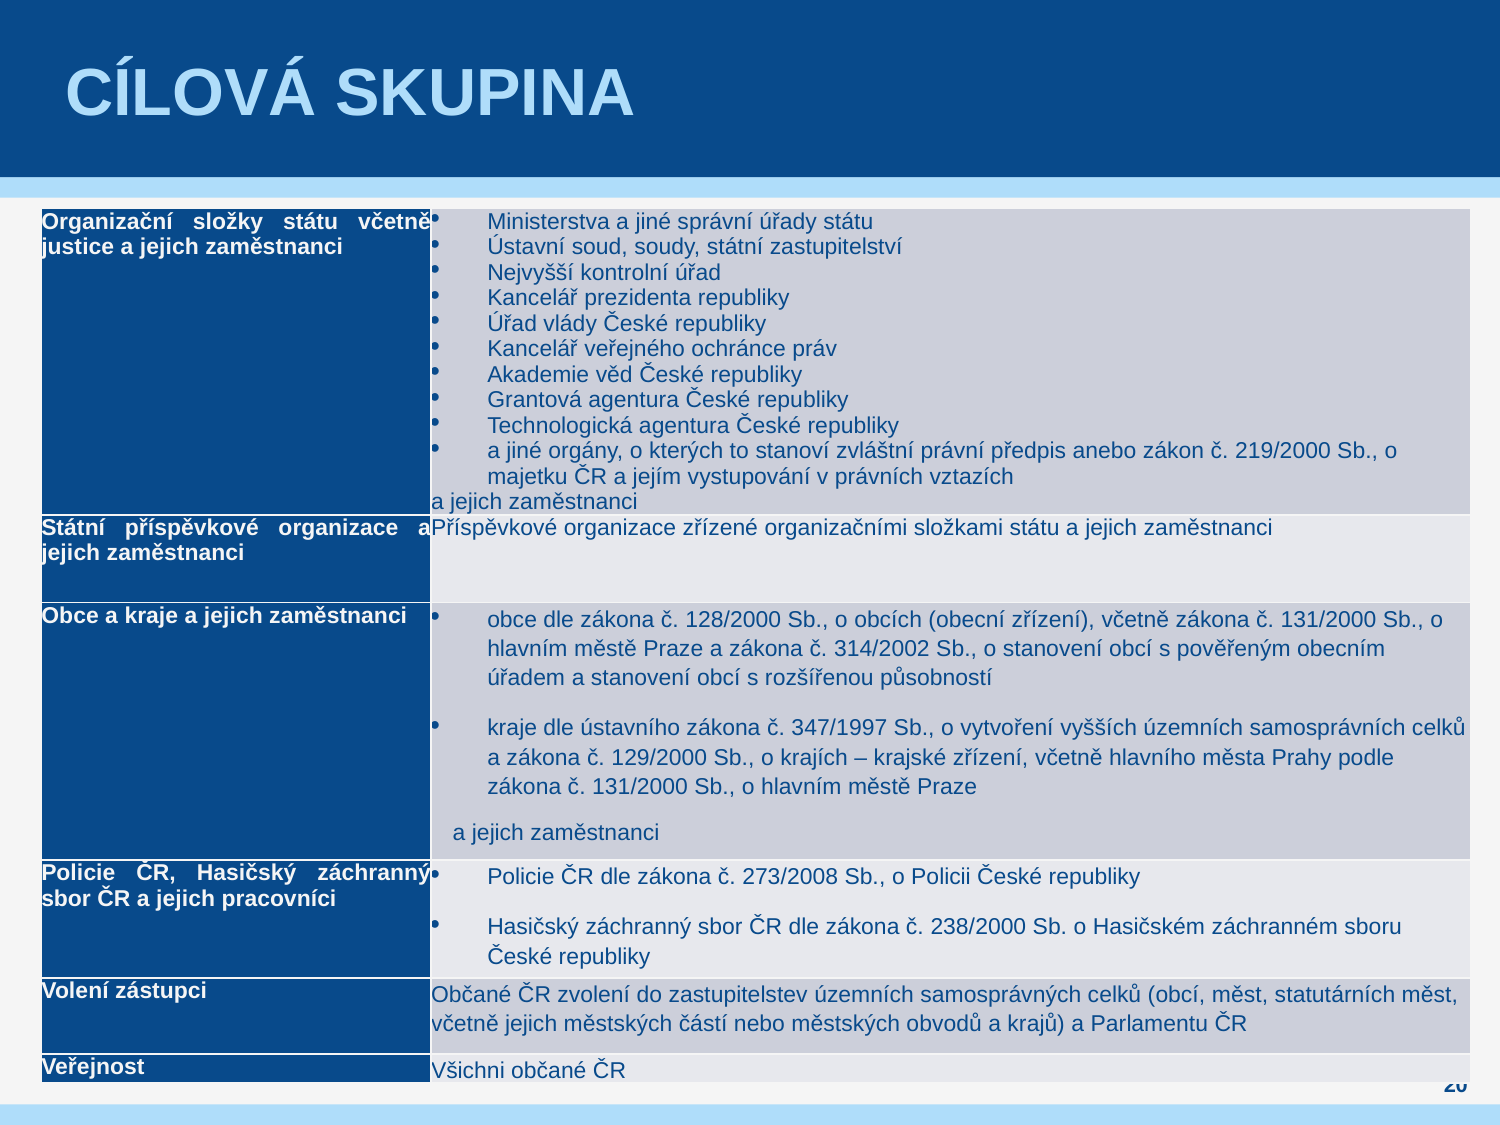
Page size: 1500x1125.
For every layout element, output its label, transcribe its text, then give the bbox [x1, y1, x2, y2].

title Cílová Skupina [59, 0, 1441, 178]
slide_number 20 [1417, 1068, 1495, 1099]
table_cell obce dle zákona č. 128/2000 Sb., o obcích (obecní zřízení), včetně zákona č. 131/2000 Sb., o hlavním městě Praze a zákona č. 314/2002 Sb., o stanovení obcí s pověřeným obecním úřadem a stanovení obcí s rozšířenou působností kraje dle ústavního zákona č. 347/1997 Sb., o vytvoření vyšších územních samosprávních celků a zákona č. 129/2000 Sb., o krajích – krajské zřízení, včetně hlavního města Prahy podle zákona č. 131/2000 Sb., o hlavním městě Praze a jejich zaměstnanci [432, 603, 1470, 859]
table_cell Veřejnost [42, 1055, 430, 1082]
table_cell Občané ČR zvolení do zastupitelstev územních samosprávných celků (obcí, měst, statutárních měst, včetně jejich městských částí nebo městských obvodů a krajů) a Parlamentu ČR [432, 979, 1470, 1053]
table_cell Volení zástupci [42, 979, 430, 1053]
table_header Organizační složky státu včetně justice a jejich zaměstnanci [42, 209, 430, 514]
table_cell Všichni občané ČR [432, 1055, 1470, 1082]
table_cell Policie ČR, Hasičský záchranný sbor ČR a jejich pracovníci [42, 861, 430, 977]
table_cell Státní příspěvkové organizace a jejich zaměstnanci [42, 516, 430, 602]
table_header Ministerstva a jiné správní úřady státu Ústavní soud, soudy, státní zastupitelství Nejvyšší kontrolní úřad Kancelář prezidenta republiky Úřad vlády České republiky Kancelář veřejného ochránce práv Akademie věd České republiky Grantová agentura České republiky Technologická agentura České republiky a jiné orgány, o kterých to stanoví zvláštní právní předpis anebo zákon č. 219/2000 Sb., o majetku ČR a jejím vystupování v právních vztazích a jejich zaměstnanci [432, 209, 1470, 514]
table_cell Policie ČR dle zákona č. 273/2008 Sb., o Policii České republiky Hasičský záchranný sbor ČR dle zákona č. 238/2000 Sb. o Hasičském záchranném sboru České republiky [432, 861, 1470, 977]
table_cell Obce a kraje a jejich zaměstnanci [42, 603, 430, 859]
table_cell Příspěvkové organizace zřízené organizačními složkami státu a jejich zaměstnanci [432, 516, 1470, 602]
